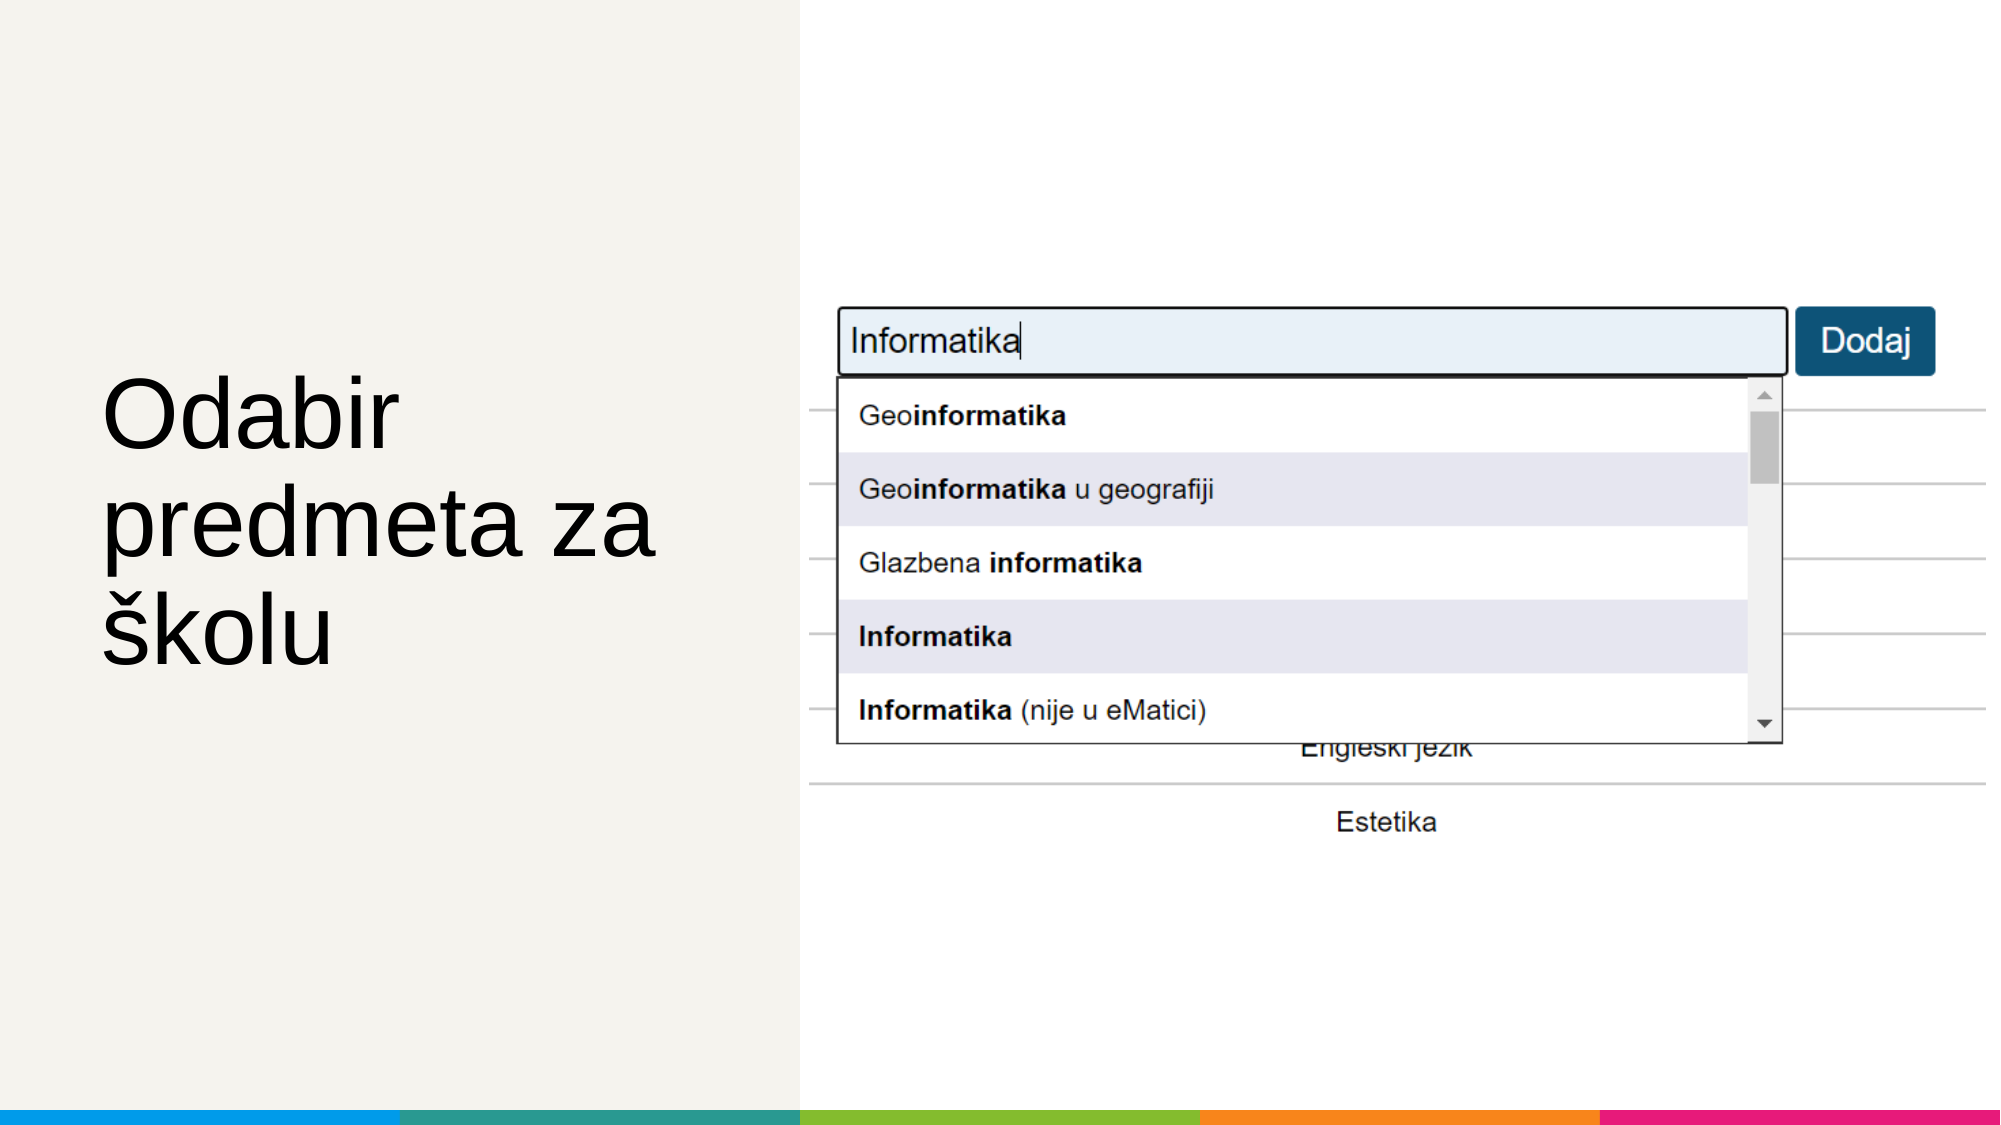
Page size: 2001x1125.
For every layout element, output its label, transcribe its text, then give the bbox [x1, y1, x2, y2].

picture [808, 278, 1986, 844]
title Odabir predmeta za školu [86, 431, 732, 694]
